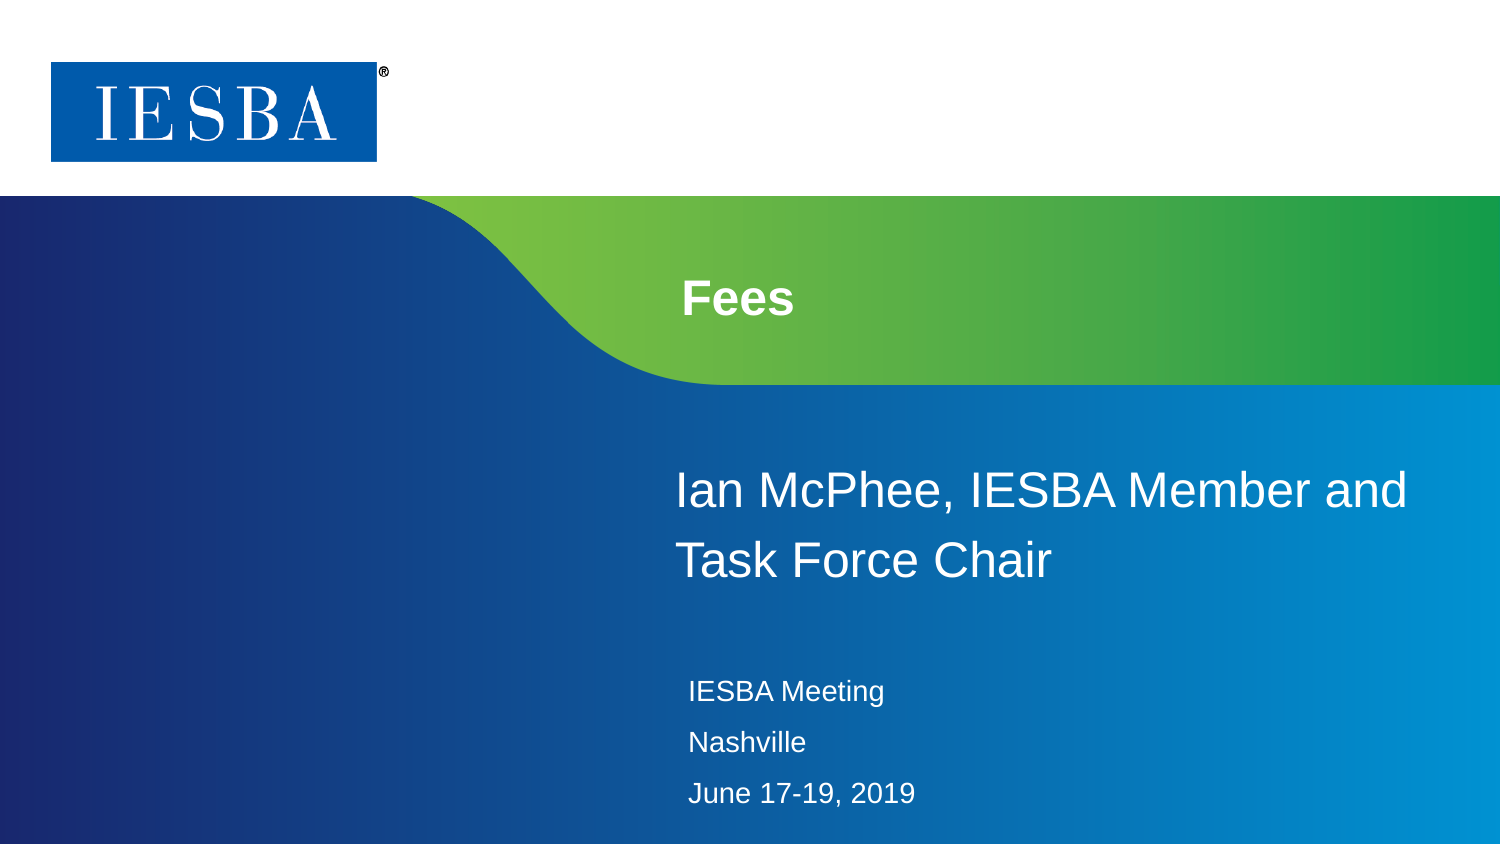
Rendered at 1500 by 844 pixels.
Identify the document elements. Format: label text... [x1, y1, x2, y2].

title Fees [681, 234, 1444, 357]
text_box Ian McPhee, IESBA Member and Task Force Chair [674, 457, 1443, 610]
subtitle IESBA Meeting Nashville June 17-19, 2019 [688, 671, 1489, 812]
picture [412, 196, 1500, 385]
picture [51, 62, 389, 162]
